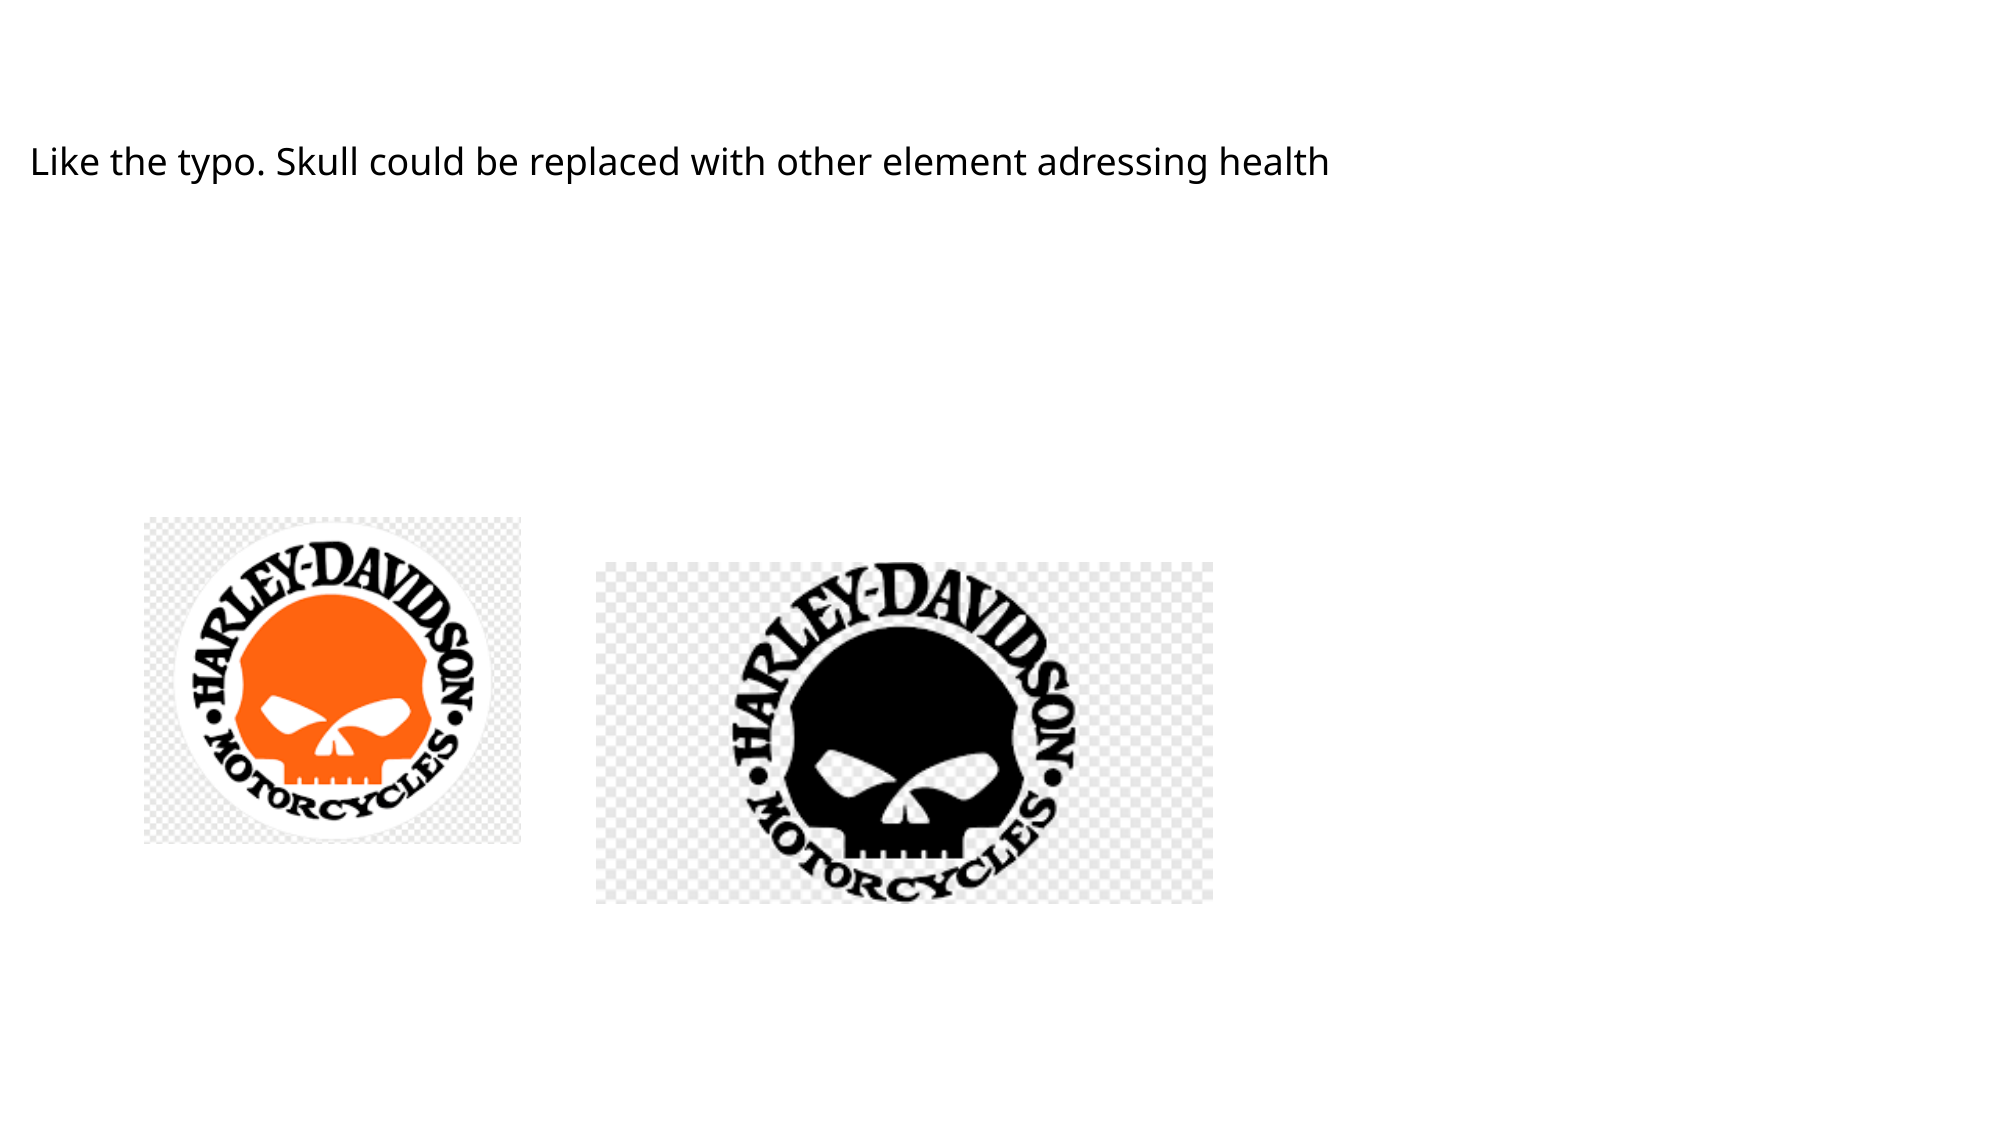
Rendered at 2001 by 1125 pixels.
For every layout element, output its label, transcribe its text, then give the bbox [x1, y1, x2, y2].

text_box Like the typo. Skull could be replaced with other element adressing health [14, 130, 1347, 191]
picture [143, 516, 522, 845]
picture [596, 561, 1213, 905]
